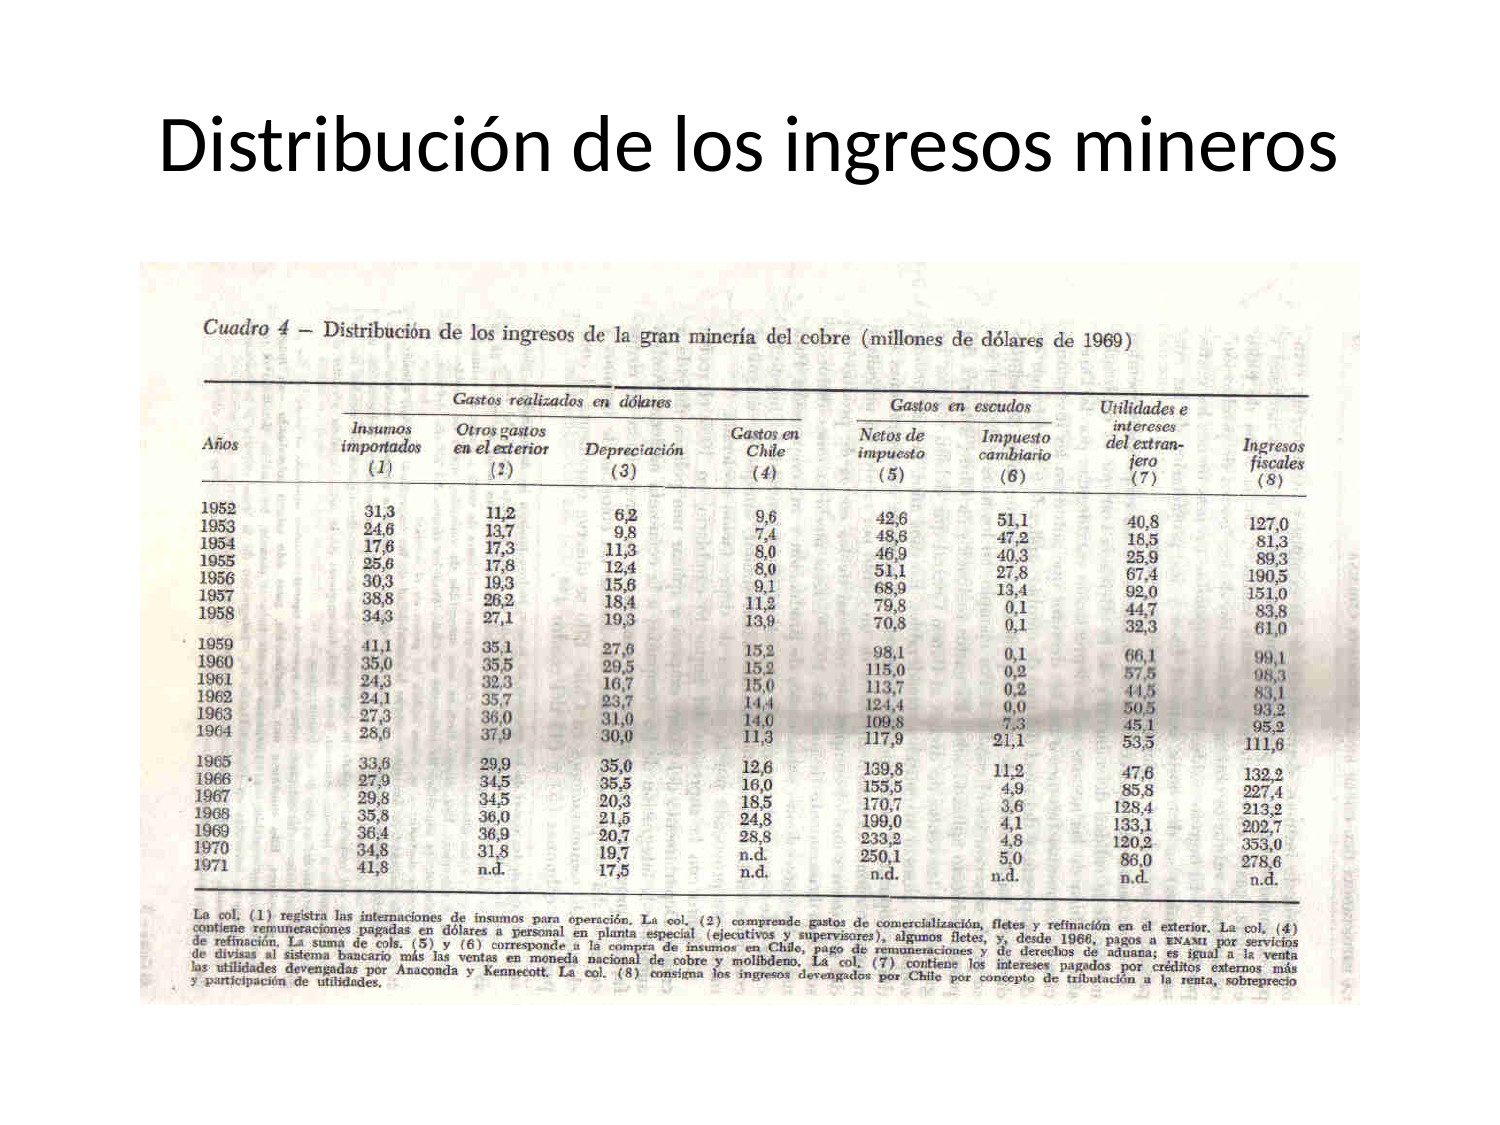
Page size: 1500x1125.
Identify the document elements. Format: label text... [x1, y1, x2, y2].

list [139, 262, 1361, 1006]
title Distribución de los ingresos mineros [75, 45, 1425, 233]
